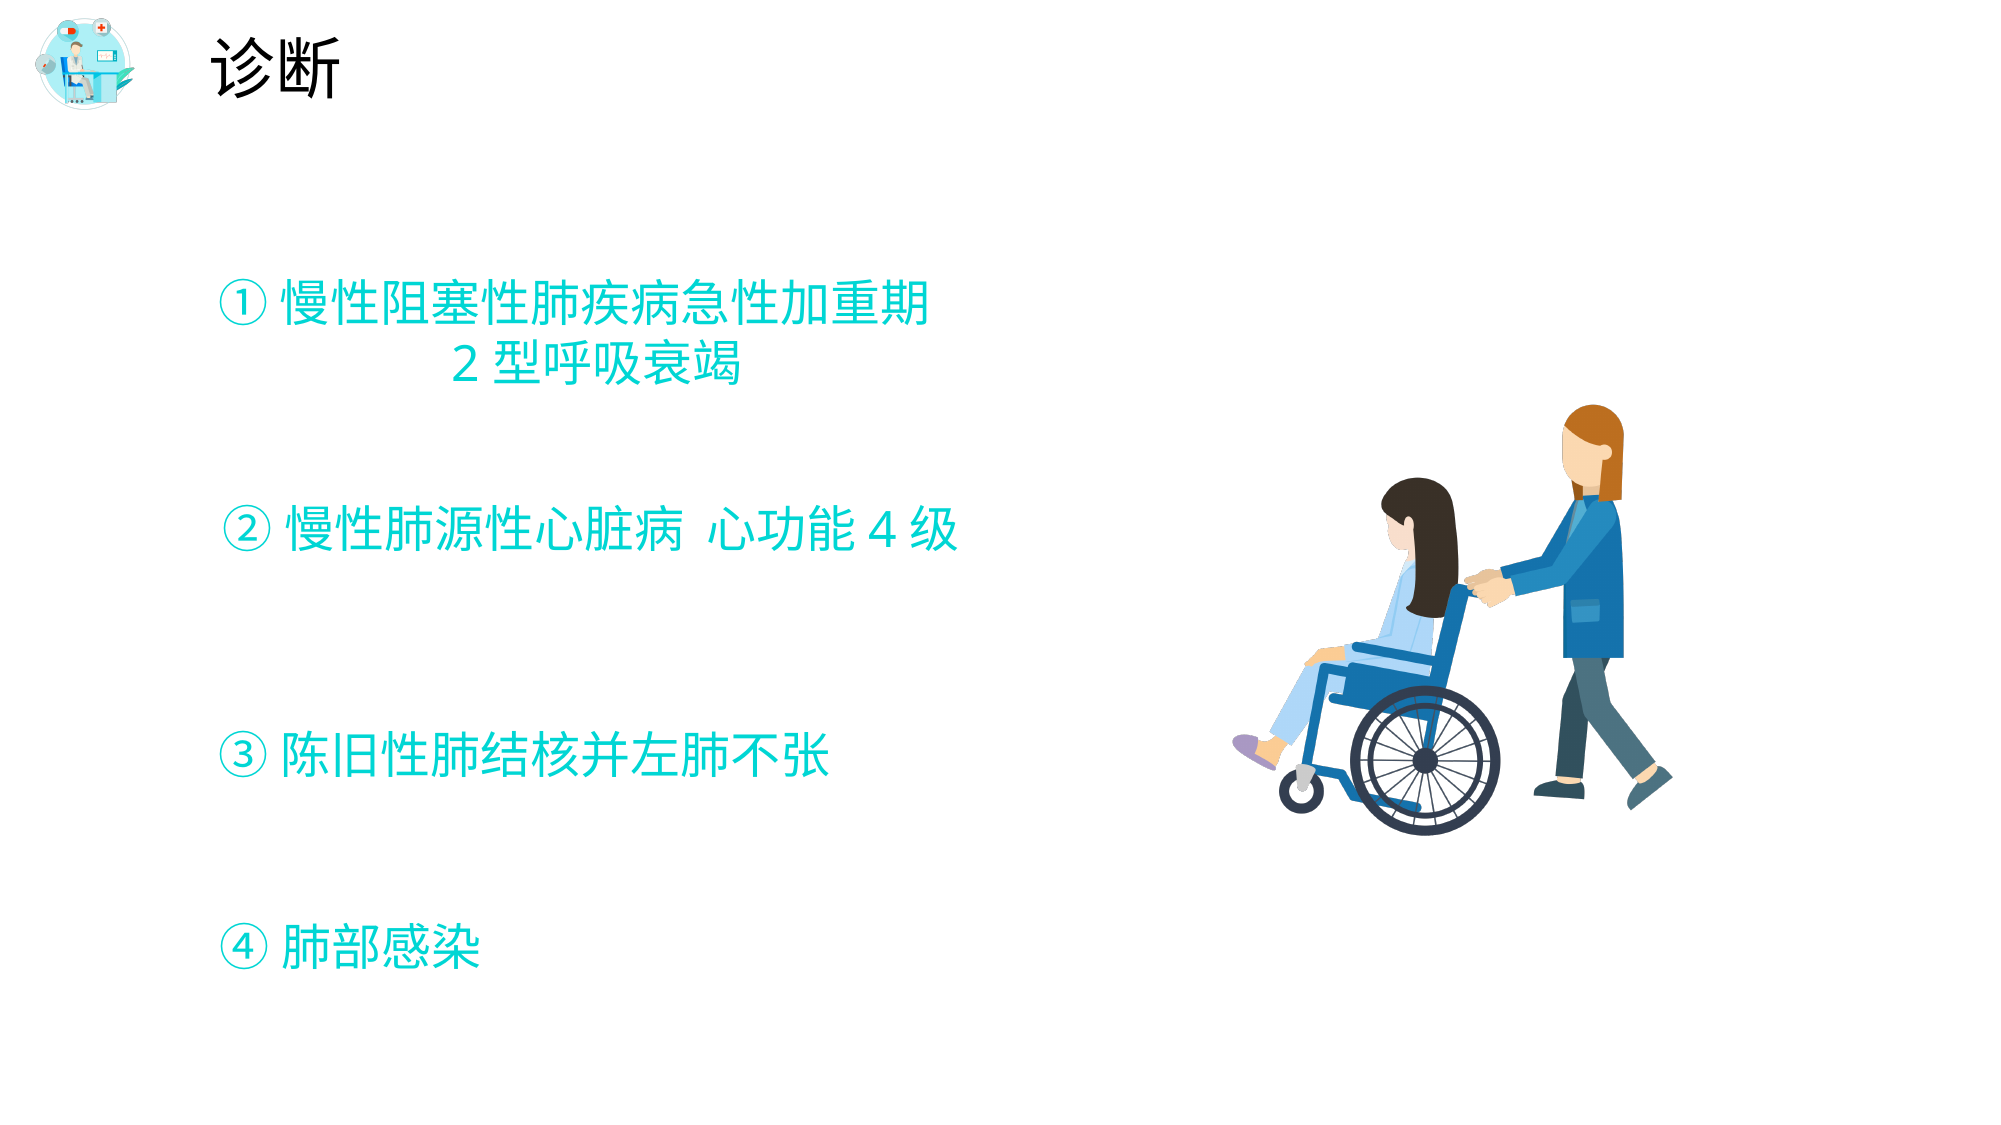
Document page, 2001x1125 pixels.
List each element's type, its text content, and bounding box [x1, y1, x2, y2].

picture [1162, 317, 1754, 909]
text_box 诊断 [193, 19, 492, 115]
text_box ①慢性阻塞性肺疾病急性加重期 2型呼吸衰竭 [201, 263, 969, 399]
picture [27, 0, 146, 116]
text_box ④肺部感染 [173, 908, 512, 984]
text_box ③陈旧性肺结核并左肺不张 [173, 716, 859, 792]
text_box ②慢性肺源性心脏病 心功能4级 [173, 490, 997, 565]
